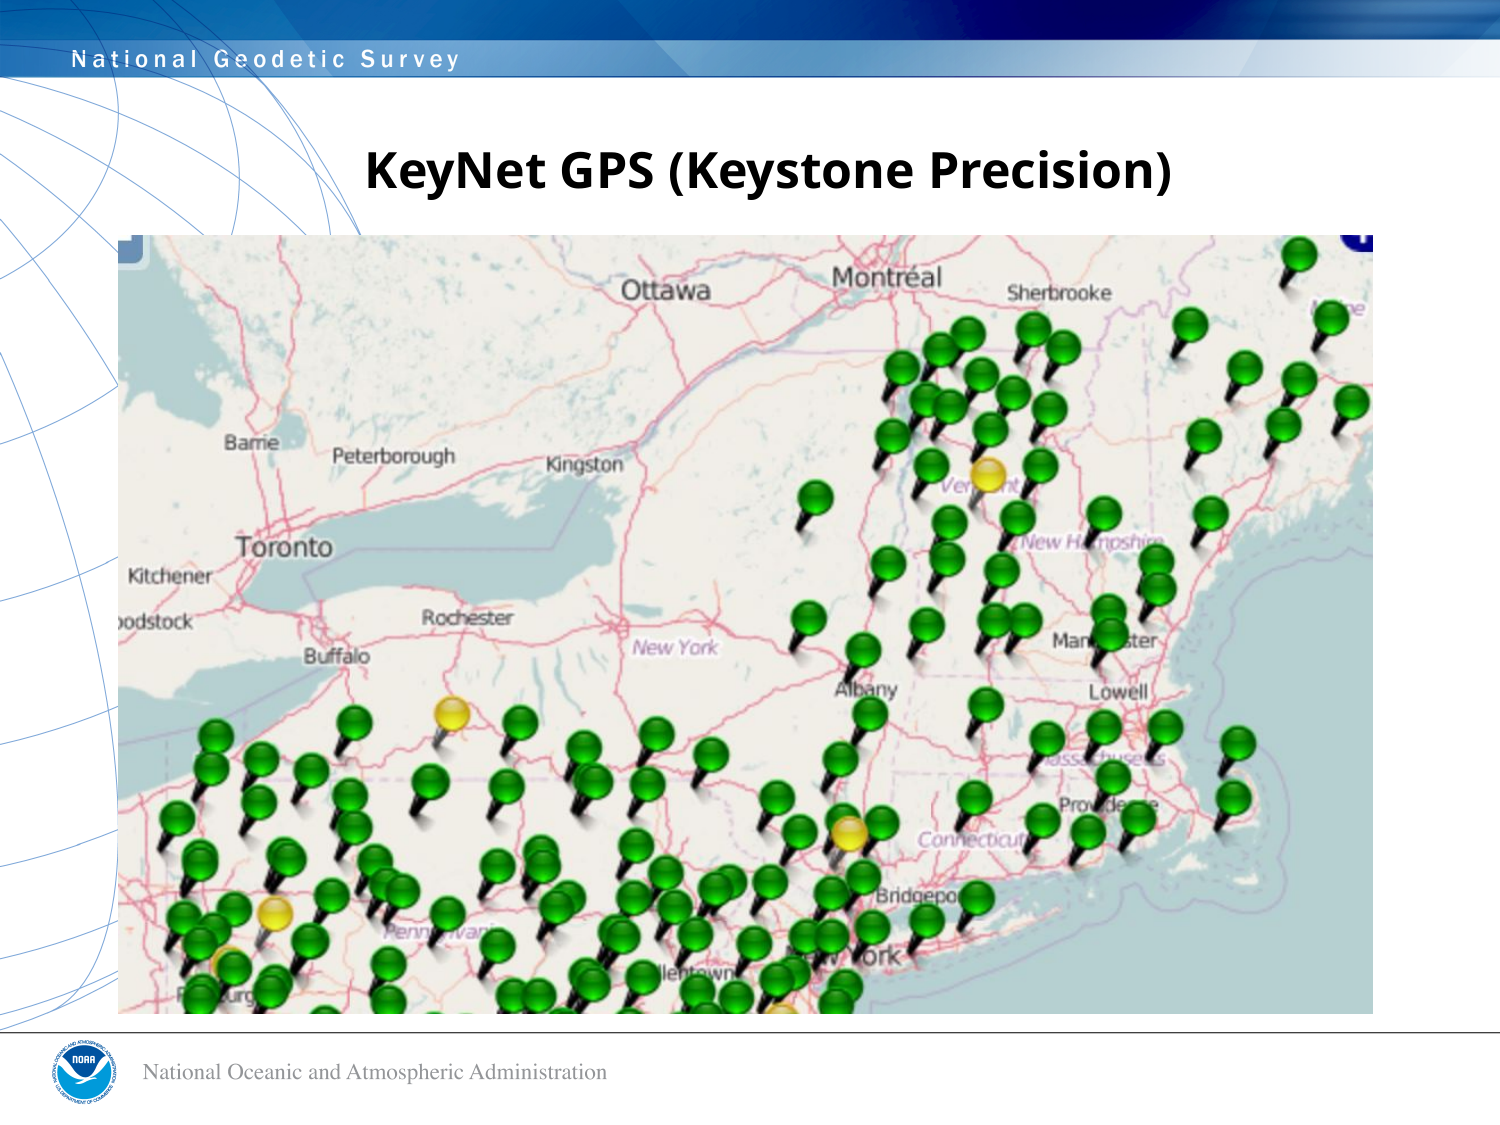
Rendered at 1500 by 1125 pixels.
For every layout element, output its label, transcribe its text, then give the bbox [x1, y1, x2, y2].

picture [0, 0, 1500, 1125]
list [118, 235, 1373, 1014]
title KeyNet GPS (Keystone Precision) [75, 75, 1463, 263]
